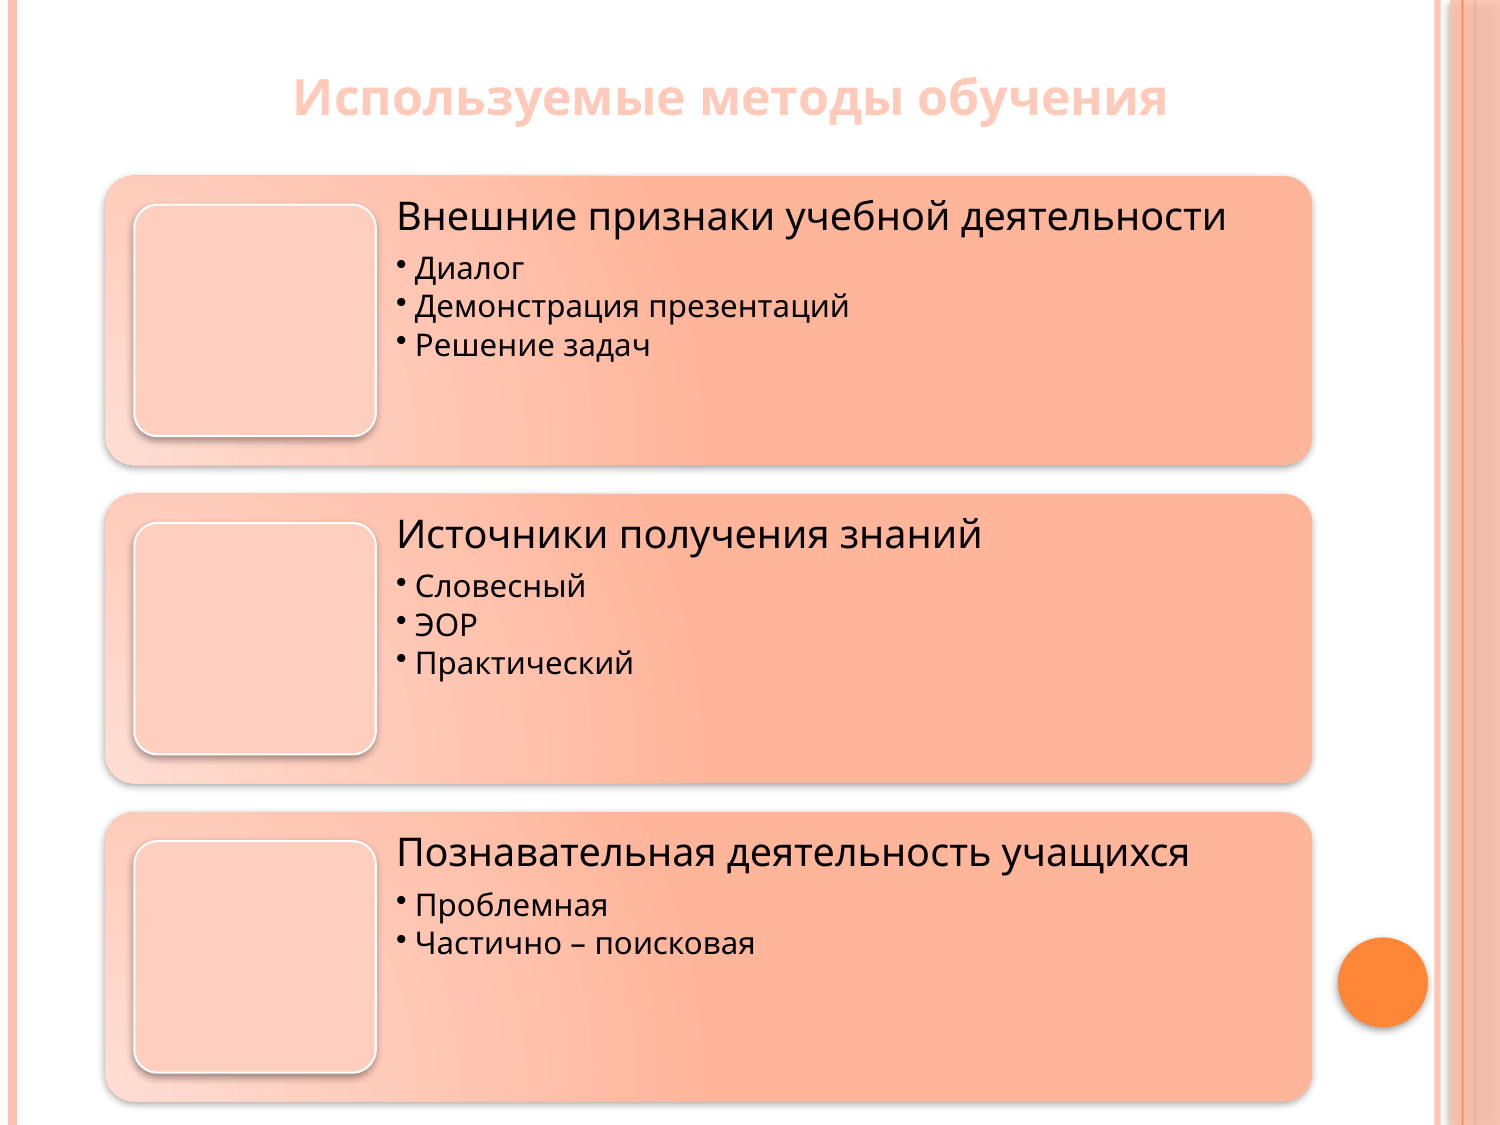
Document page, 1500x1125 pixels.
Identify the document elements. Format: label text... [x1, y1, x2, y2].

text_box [104, 175, 1313, 1103]
text_box Используемые методы обучения [105, 58, 1358, 134]
